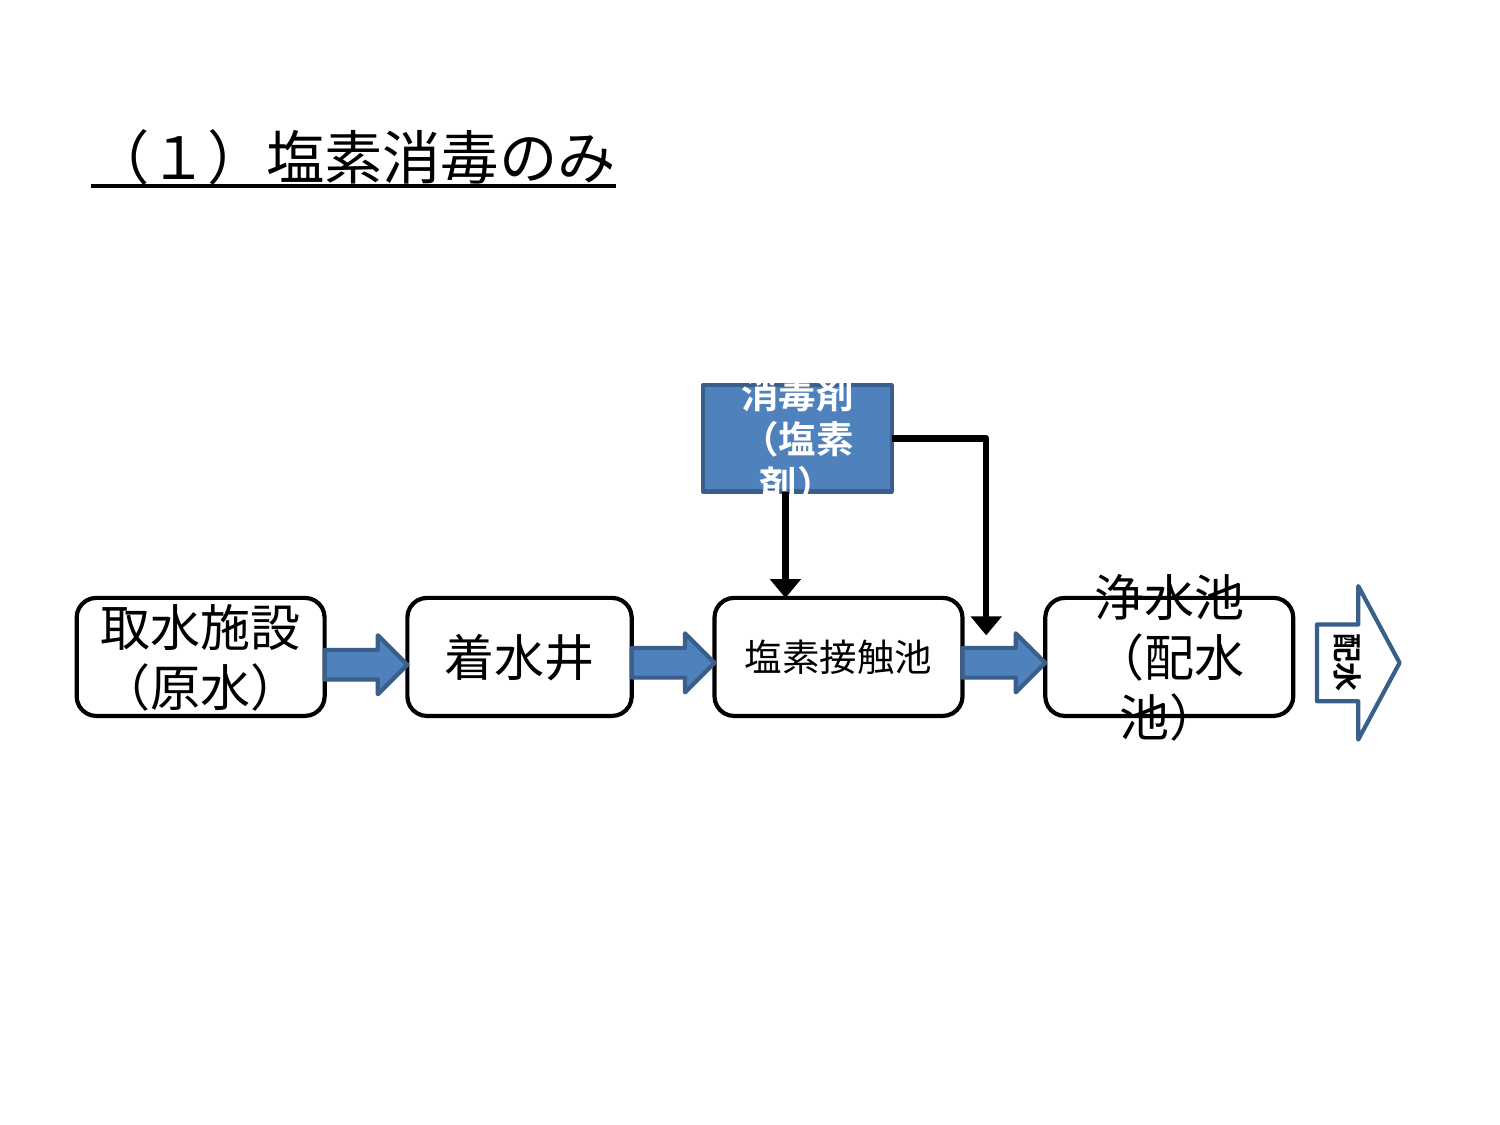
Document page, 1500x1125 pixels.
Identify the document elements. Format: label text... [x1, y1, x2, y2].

text_box 消毒剤（塩素剤） [701, 383, 894, 494]
text_box 着水井 [405, 595, 634, 719]
text_box 取水施設（原水） [74, 595, 327, 719]
text_box [322, 633, 410, 697]
text_box （１）塩素消毒のみ [76, 113, 703, 199]
text_box 配水 [1314, 584, 1402, 742]
text_box [629, 631, 717, 695]
text_box 浄水池（配水池） [1043, 595, 1296, 719]
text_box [891, 438, 987, 636]
text_box [960, 631, 1048, 695]
text_box 塩素接触池 [712, 595, 965, 719]
